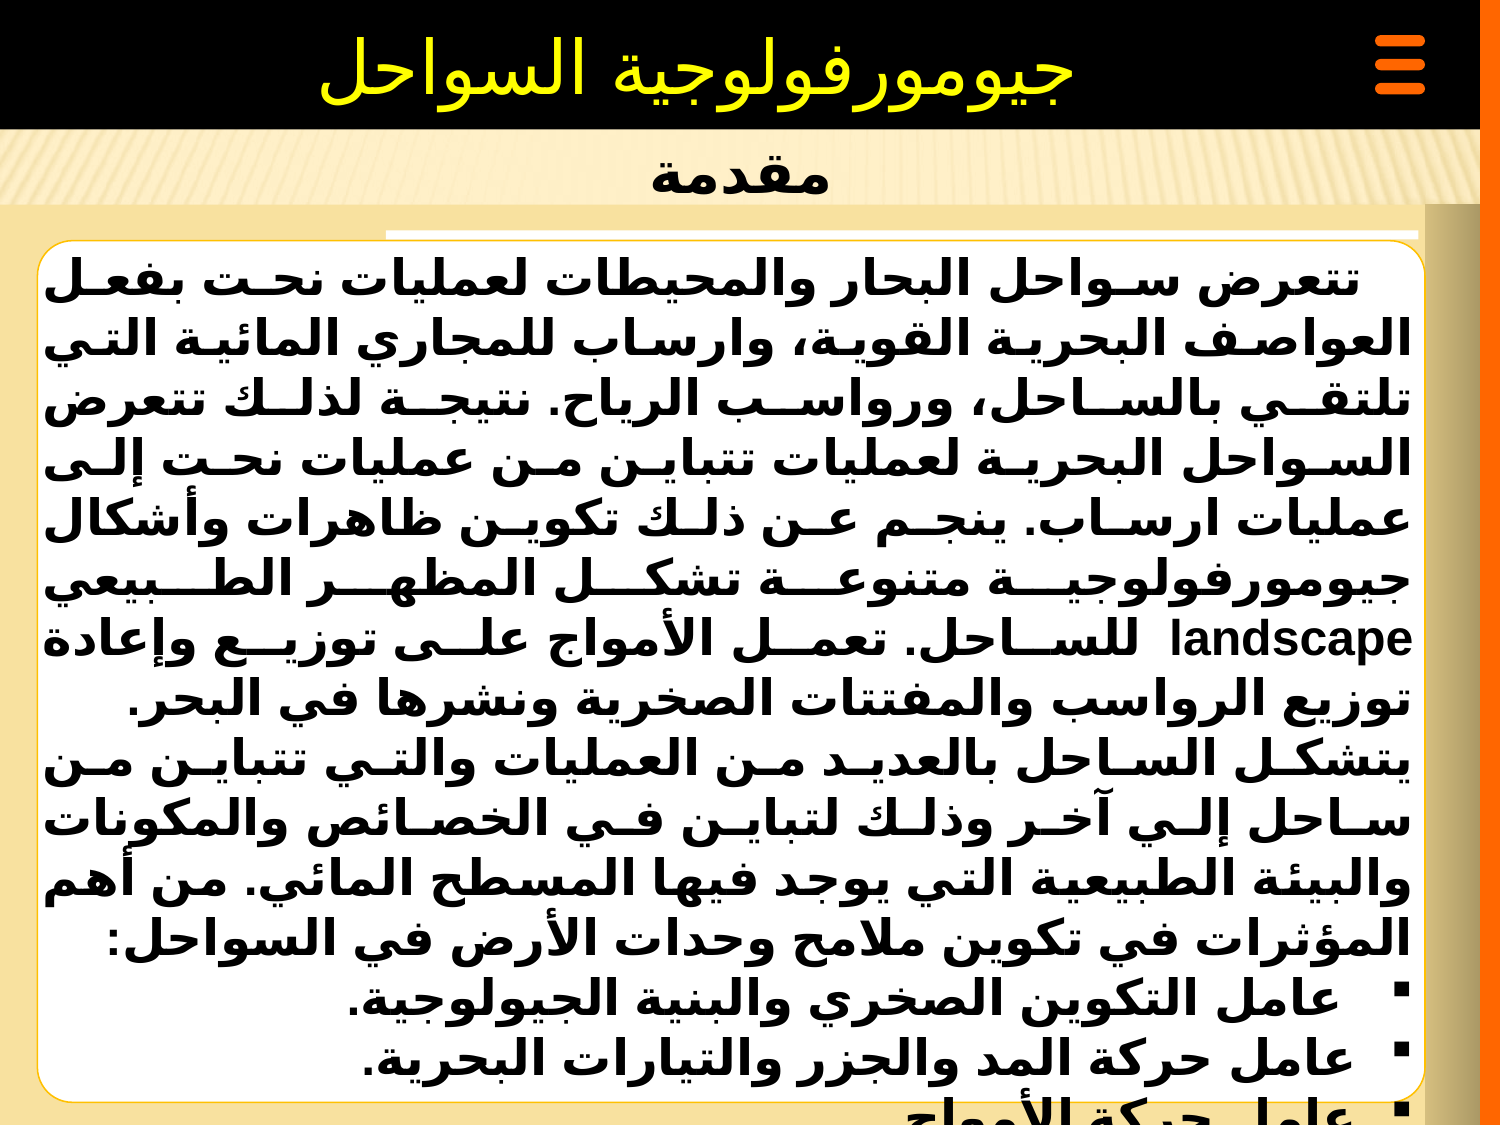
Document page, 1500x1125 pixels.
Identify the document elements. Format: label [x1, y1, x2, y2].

text_box [0, 0, 1500, 1125]
